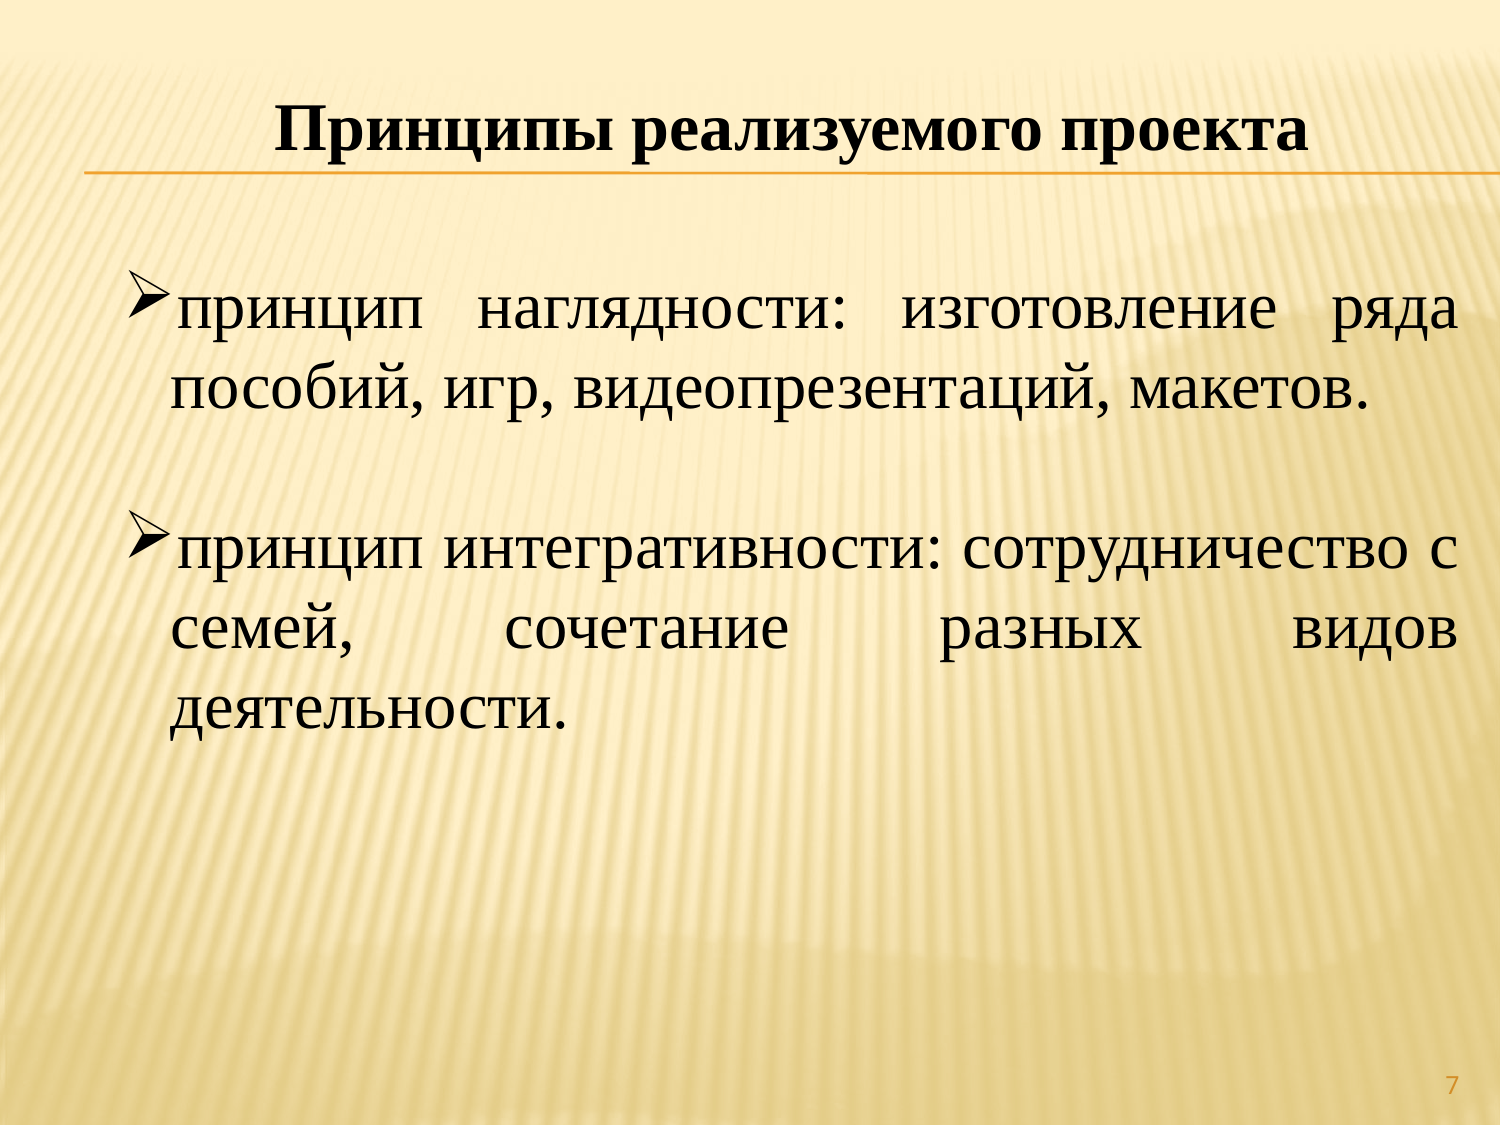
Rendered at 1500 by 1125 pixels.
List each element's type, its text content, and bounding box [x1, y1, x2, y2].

title Принципы реализуемого проекта [50, 75, 1475, 213]
list принцип наглядности: изготовление ряда пособий, игр, видеопрезентаций, макетов. принцип интегративности: сотрудничество с семей, сочетание разных видов деятельности. [50, 254, 1475, 998]
slide_number 7 [1350, 1061, 1475, 1103]
